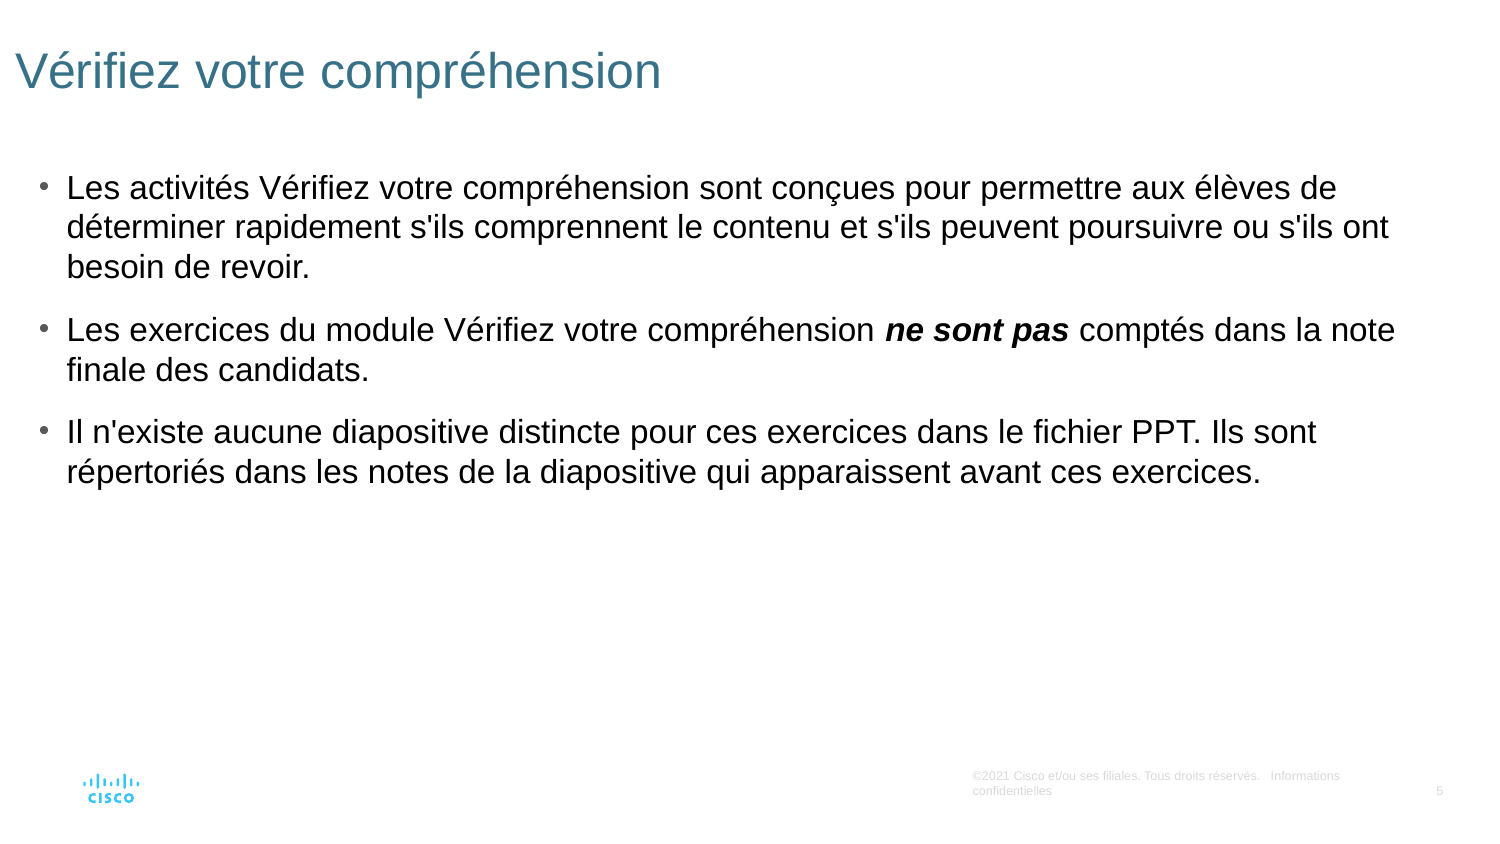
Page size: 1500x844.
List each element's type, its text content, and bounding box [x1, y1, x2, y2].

title Vérifiez votre compréhension [0, 6, 1500, 131]
list Les activités Vérifiez votre compréhension sont conçues pour permettre aux élèves de déterminer rapidement s'ils comprennent le contenu et s'ils peuvent poursuivre ou s'ils ont besoin de revoir. Les exercices du module Vérifiez votre compréhension ne sont pas comptés dans la note finale des candidats. Il n'existe aucune diapositive distincte pour ces exercices dans le fichier PPT. Ils sont répertoriés dans les notes de la diapositive qui apparaissent avant ces exercices. [23, 158, 1481, 757]
